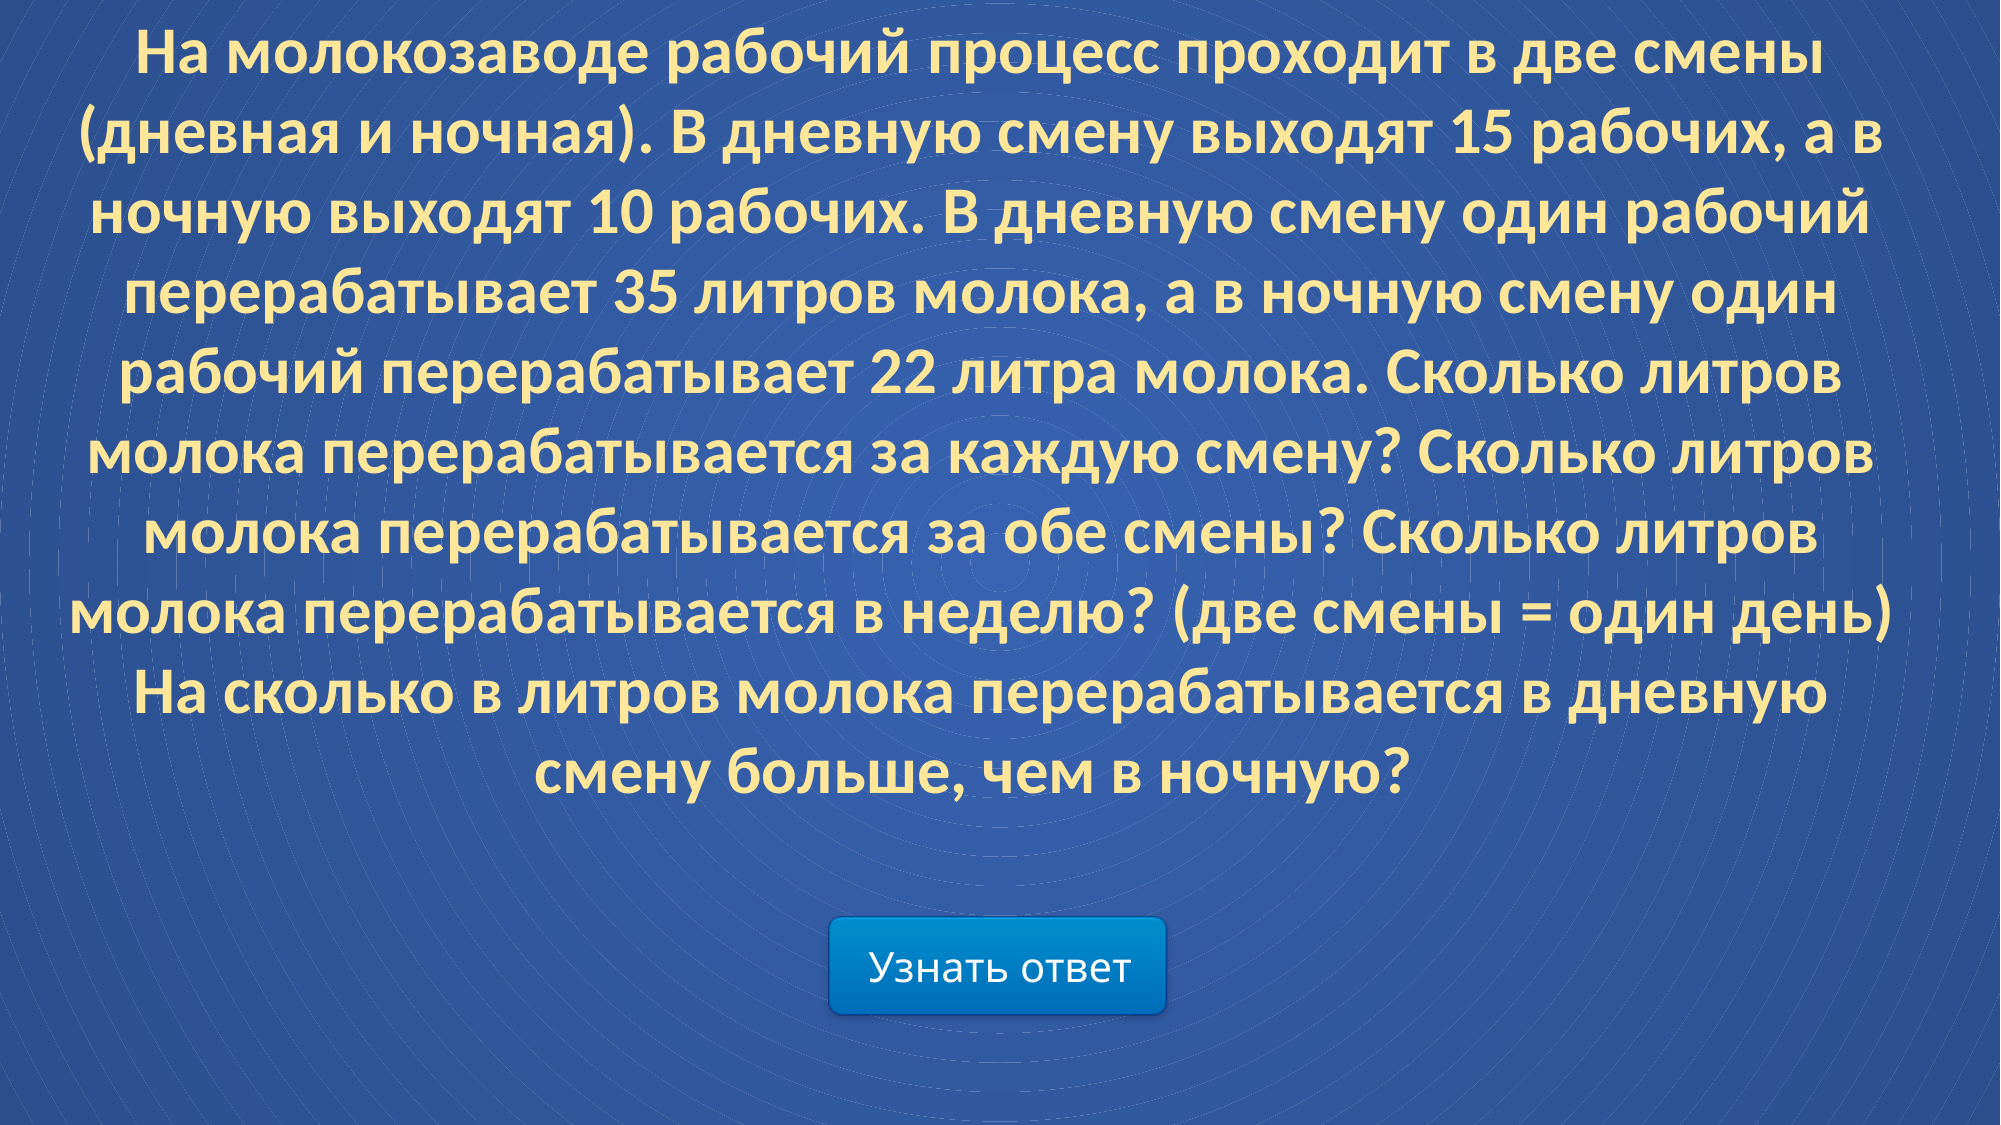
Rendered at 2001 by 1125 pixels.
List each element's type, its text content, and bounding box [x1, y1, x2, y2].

text_box На молокозаводе рабочий процесс проходит в две смены (дневная и ночная). В дневную смену выходят 15 рабочих, а в ночную выходят 10 рабочих. В дневную смену один рабочий перерабатывает 35 литров молока, а в ночную смену один рабочий перерабатывает 22 литра молока. Сколько литров молока перерабатывается за каждую смену? Сколько литров молока перерабатывается за обе смены? Сколько литров молока перерабатывается в неделю? (две смены = один день) На сколько в литров молока перерабатывается в дневную смену больше, чем в ночную? [32, 0, 1931, 902]
picture [793, 902, 1180, 1035]
